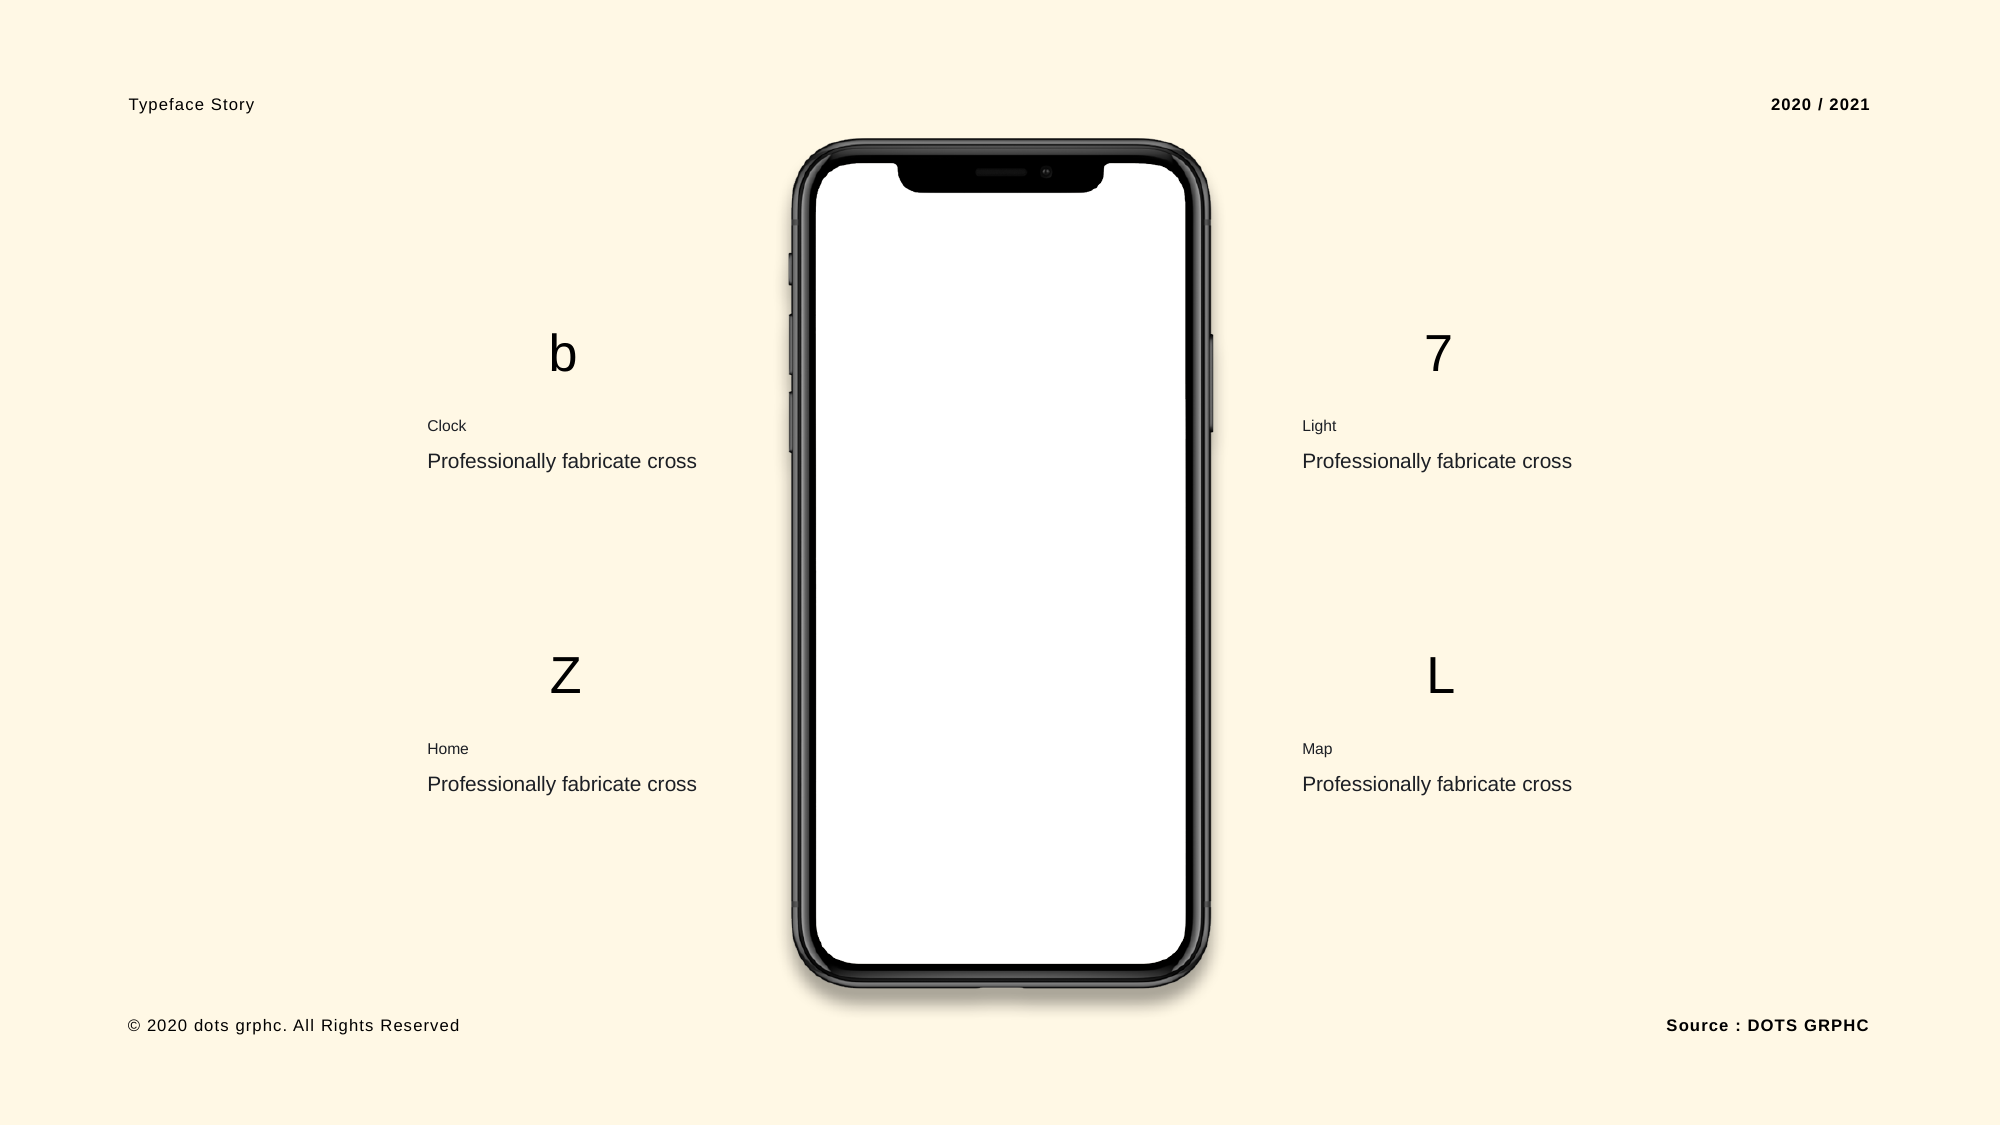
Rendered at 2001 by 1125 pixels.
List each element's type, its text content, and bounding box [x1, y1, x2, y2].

text_box b [548, 287, 578, 382]
text_box Clock Professionally fabricate cross [427, 406, 698, 473]
text_box © 2020 dots grphc. All Rights Reserved [113, 1007, 490, 1043]
text_box Source : DOTS GRPHC [1538, 1007, 1884, 1042]
picture [182, 102, 1818, 1023]
text_box Home Professionally fabricate cross [427, 729, 698, 796]
text_box Typeface Story [72, 86, 311, 122]
text_box L [1426, 610, 1456, 705]
text_box Light Professionally fabricate cross [1302, 406, 1573, 473]
text_box Map Professionally fabricate cross [1302, 729, 1573, 796]
text_box 7 [1424, 287, 1454, 382]
text_box 2020 / 2021 [1688, 86, 1885, 122]
text_box Z [549, 610, 582, 705]
